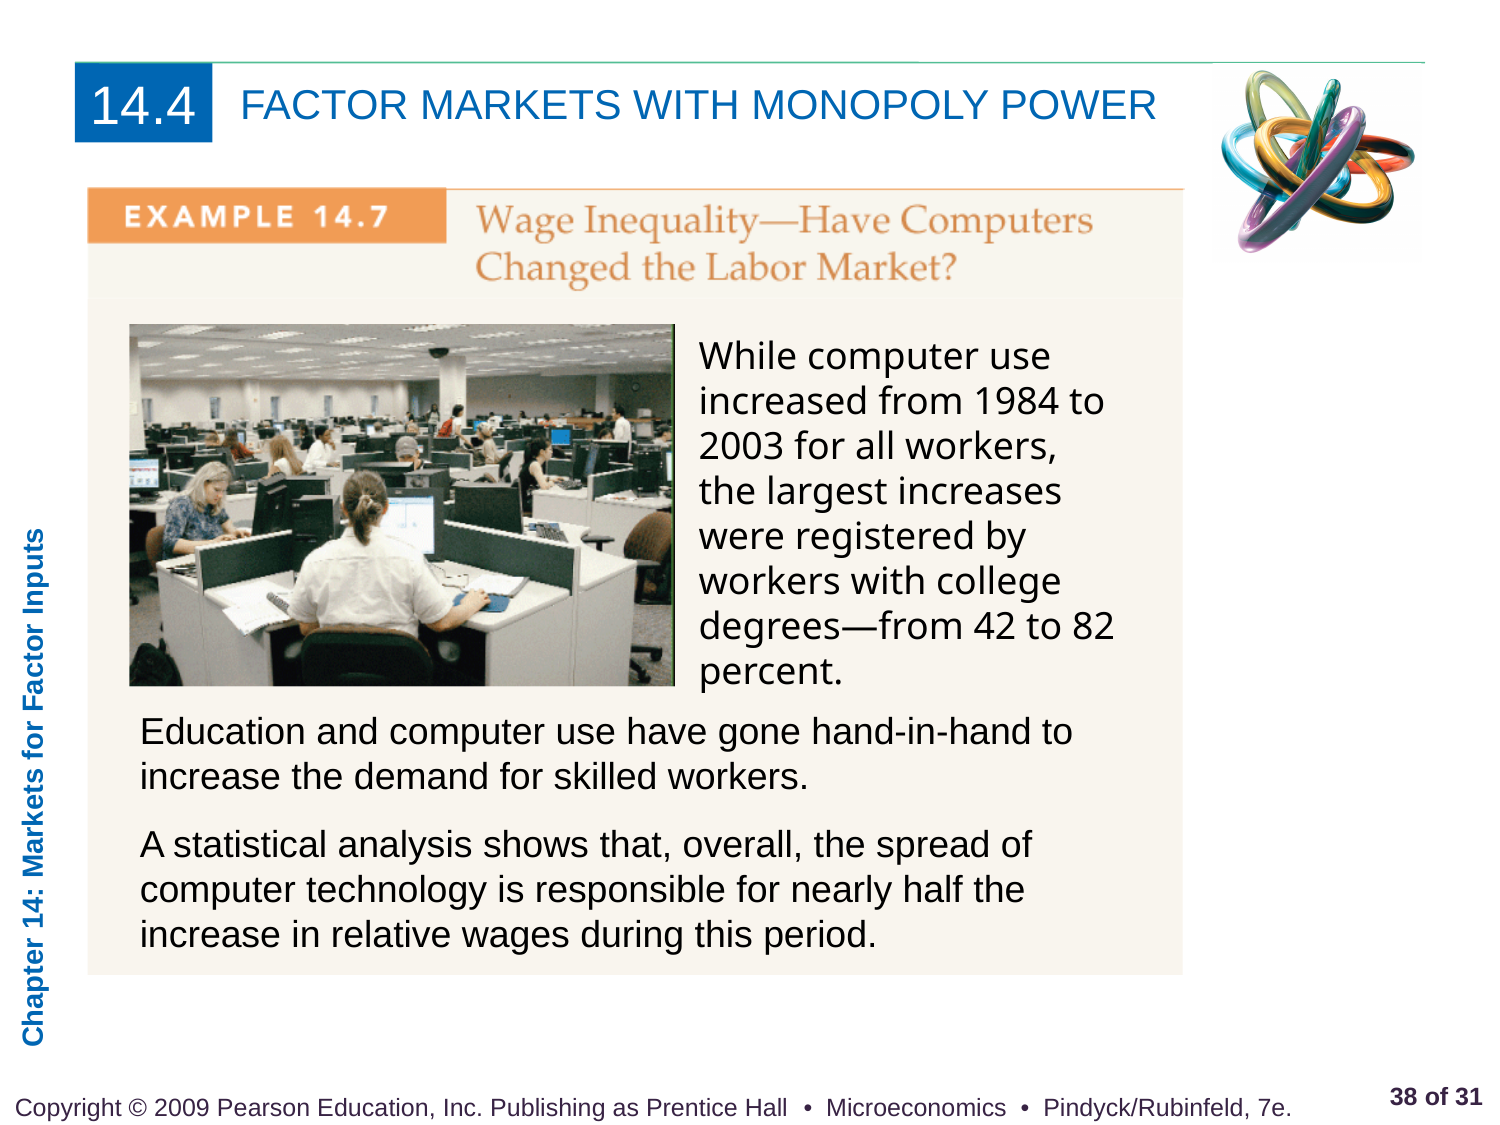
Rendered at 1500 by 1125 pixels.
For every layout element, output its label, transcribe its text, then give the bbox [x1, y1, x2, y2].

text_box [87, 307, 1183, 975]
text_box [74, 62, 1213, 143]
picture [87, 187, 1185, 299]
picture [1212, 63, 1422, 263]
picture [127, 324, 676, 688]
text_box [1420, 62, 1426, 69]
text_box Education and computer use have gone hand-in-hand to increase the demand for skilled workers. A statistical analysis shows that, overall, the spread of computer technology is responsible for nearly half the increase in relative wages during this period. [125, 699, 1125, 1065]
text_box While computer use increased from 1984 to 2003 for all workers, the largest increases were registered by workers with college degrees—from 42 to 82 percent. [112, 324, 1138, 700]
